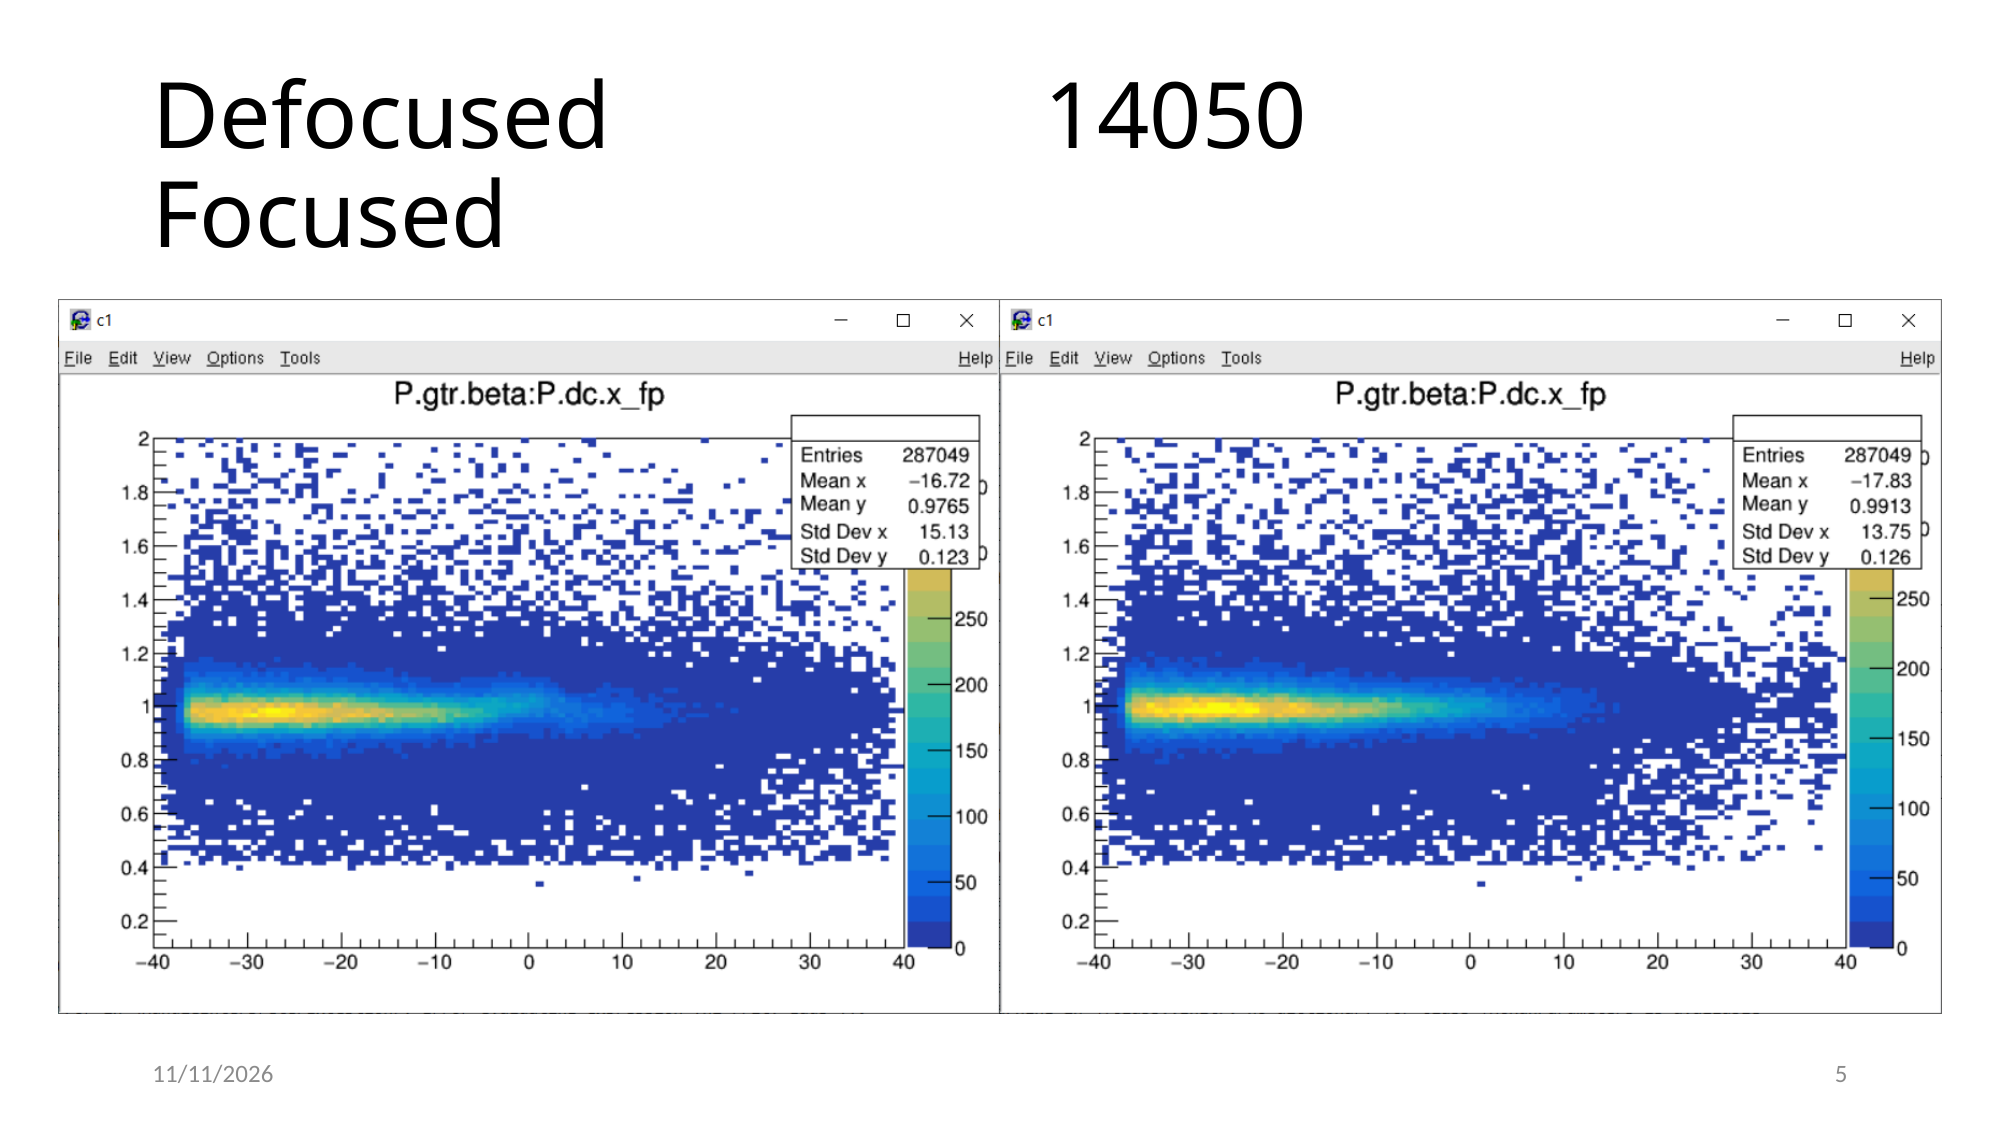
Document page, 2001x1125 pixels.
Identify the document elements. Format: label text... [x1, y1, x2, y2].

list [58, 299, 999, 1014]
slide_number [137, 1042, 588, 1103]
title Defocused 14050 Focused [137, 59, 1863, 278]
slide_number 5 [1412, 1042, 1863, 1103]
picture [999, 299, 1942, 1014]
